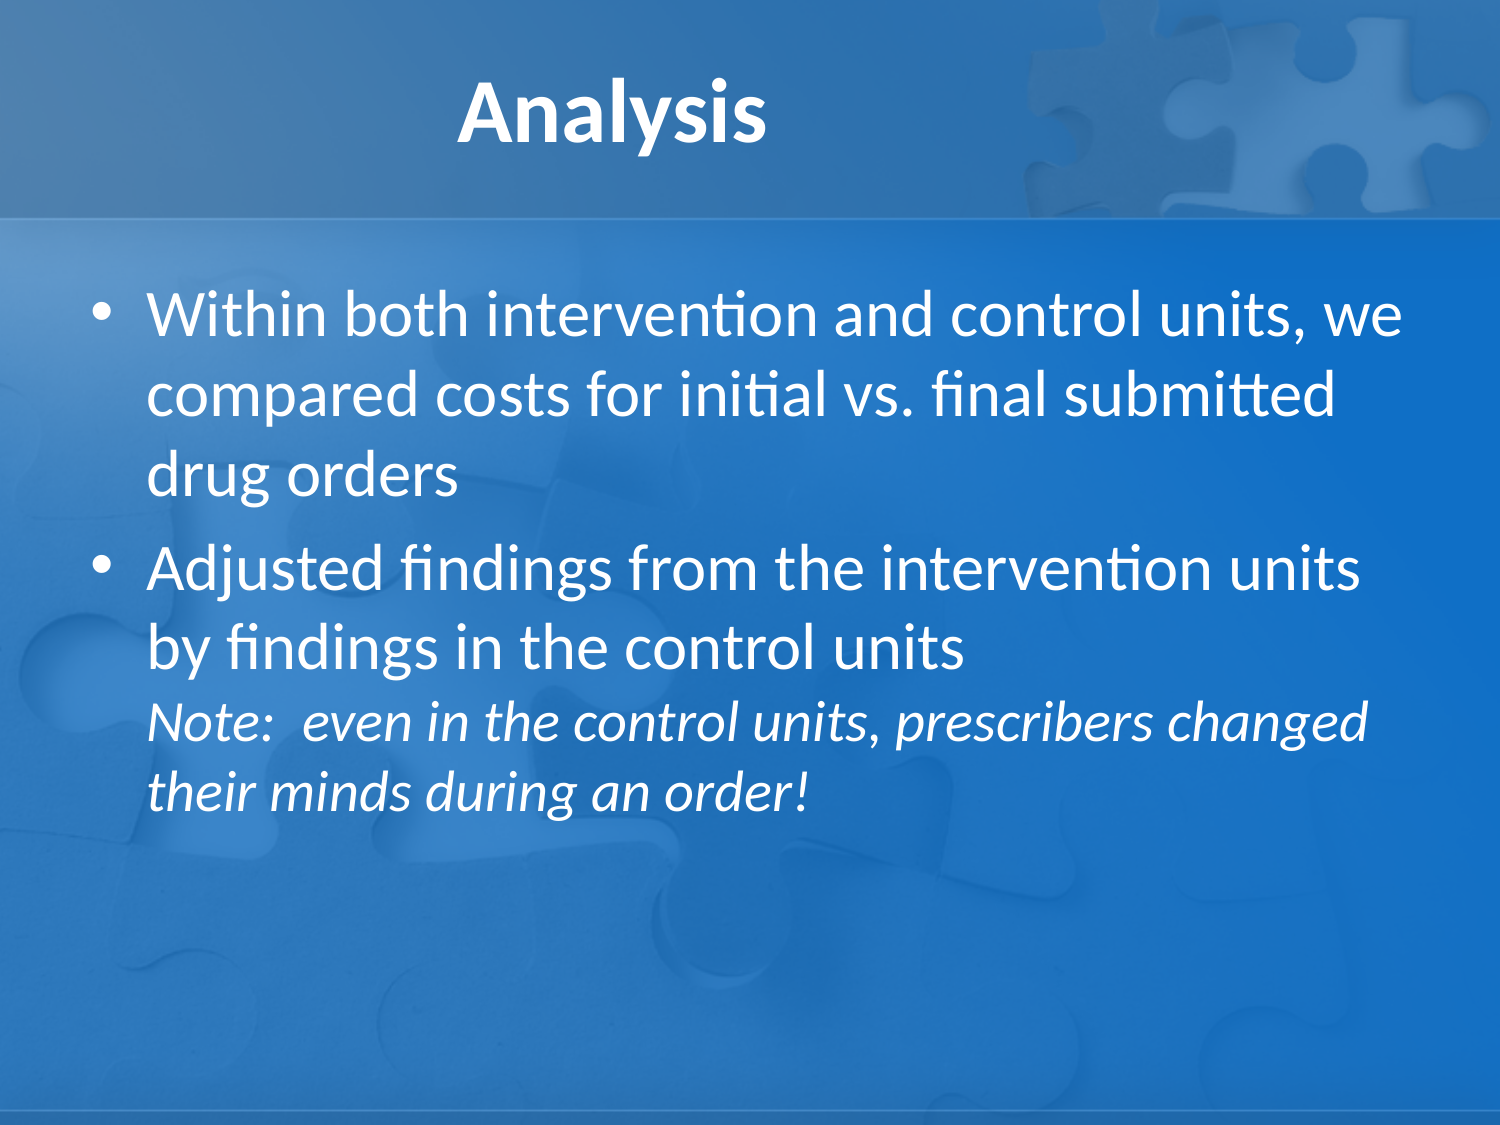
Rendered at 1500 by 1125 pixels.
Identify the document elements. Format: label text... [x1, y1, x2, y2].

picture [0, 0, 1500, 1125]
title Analysis [0, 12, 1225, 200]
list Within both intervention and control units, we compared costs for initial vs. final submitted drug orders Adjusted findings from the intervention units by findings in the control units Note: even in the control units, prescribers changed their minds during an order! [75, 262, 1425, 1005]
